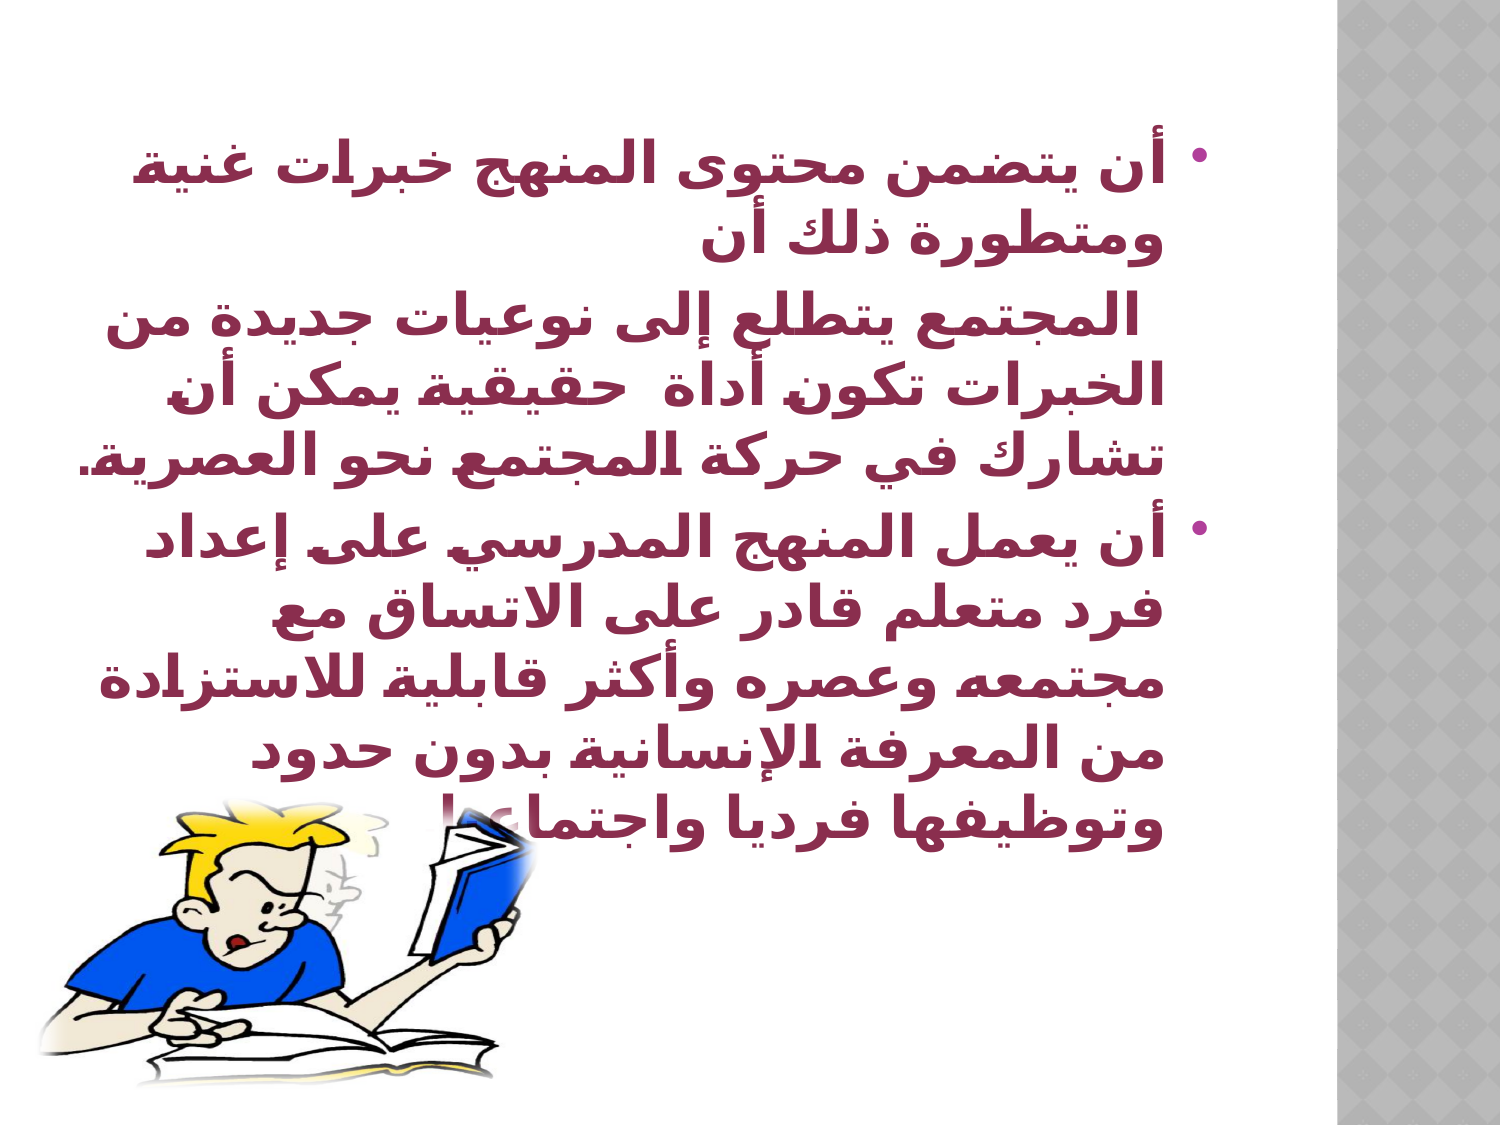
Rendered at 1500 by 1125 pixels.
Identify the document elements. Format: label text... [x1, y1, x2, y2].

picture [34, 796, 540, 1091]
list أن يتضمن محتوى المنهج خبرات غنية ومتطورة ذلك أن المجتمع يتطلع إلى نوعيات جديدة من الخبرات تكون أداة حقيقية يمكن أن تشارك في حركة المجتمع نحو العصرية. أن يعمل المنهج المدرسي على إعداد فرد متعلم قادر على الاتساق مع مجتمعه وعصره وأكثر قابلية للاستزادة من المعرفة الإنسانية بدون حدود وتوظيفها فرديا واجتماعيا. [35, 117, 1223, 913]
